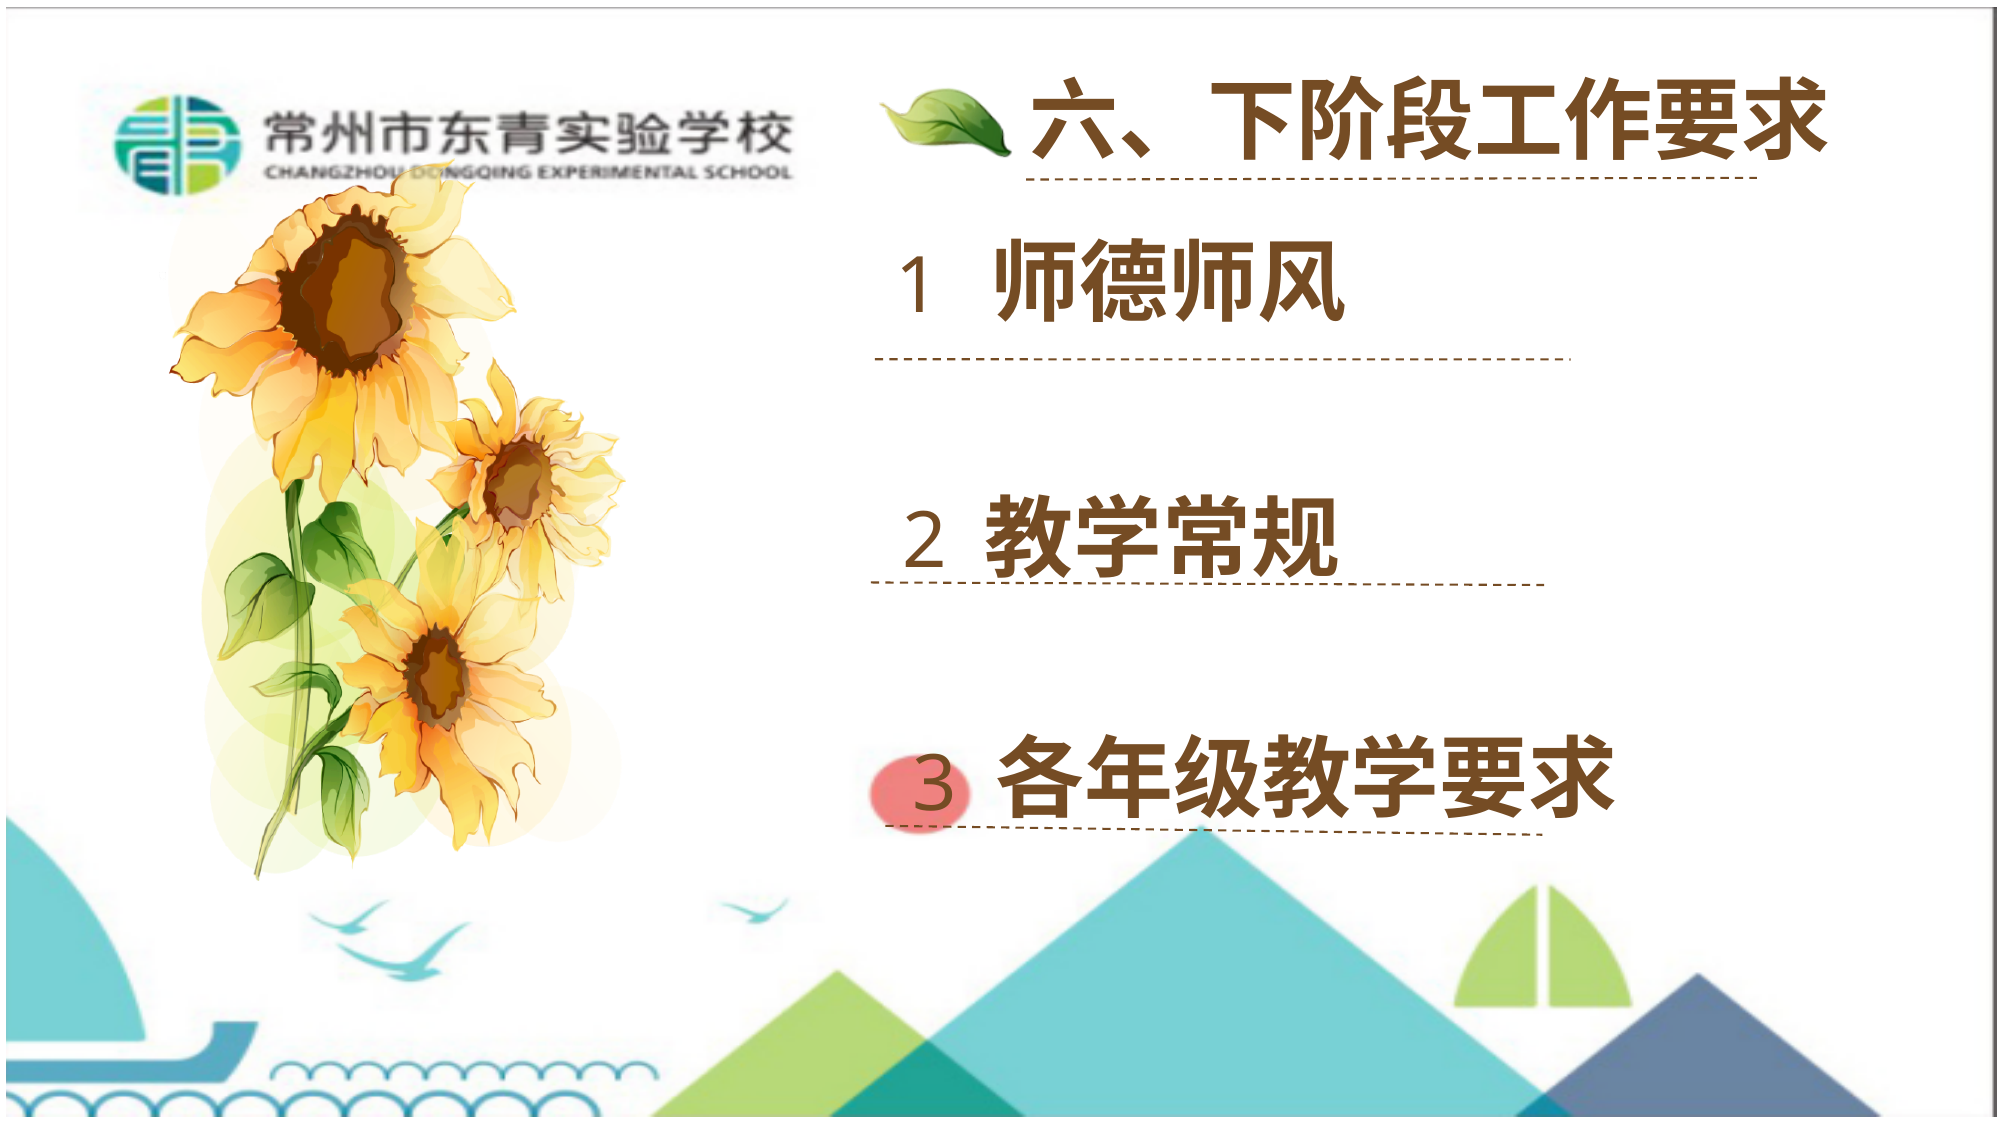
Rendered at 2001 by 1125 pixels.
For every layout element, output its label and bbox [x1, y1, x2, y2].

picture [6, 7, 1997, 1117]
text_box [885, 825, 1543, 835]
